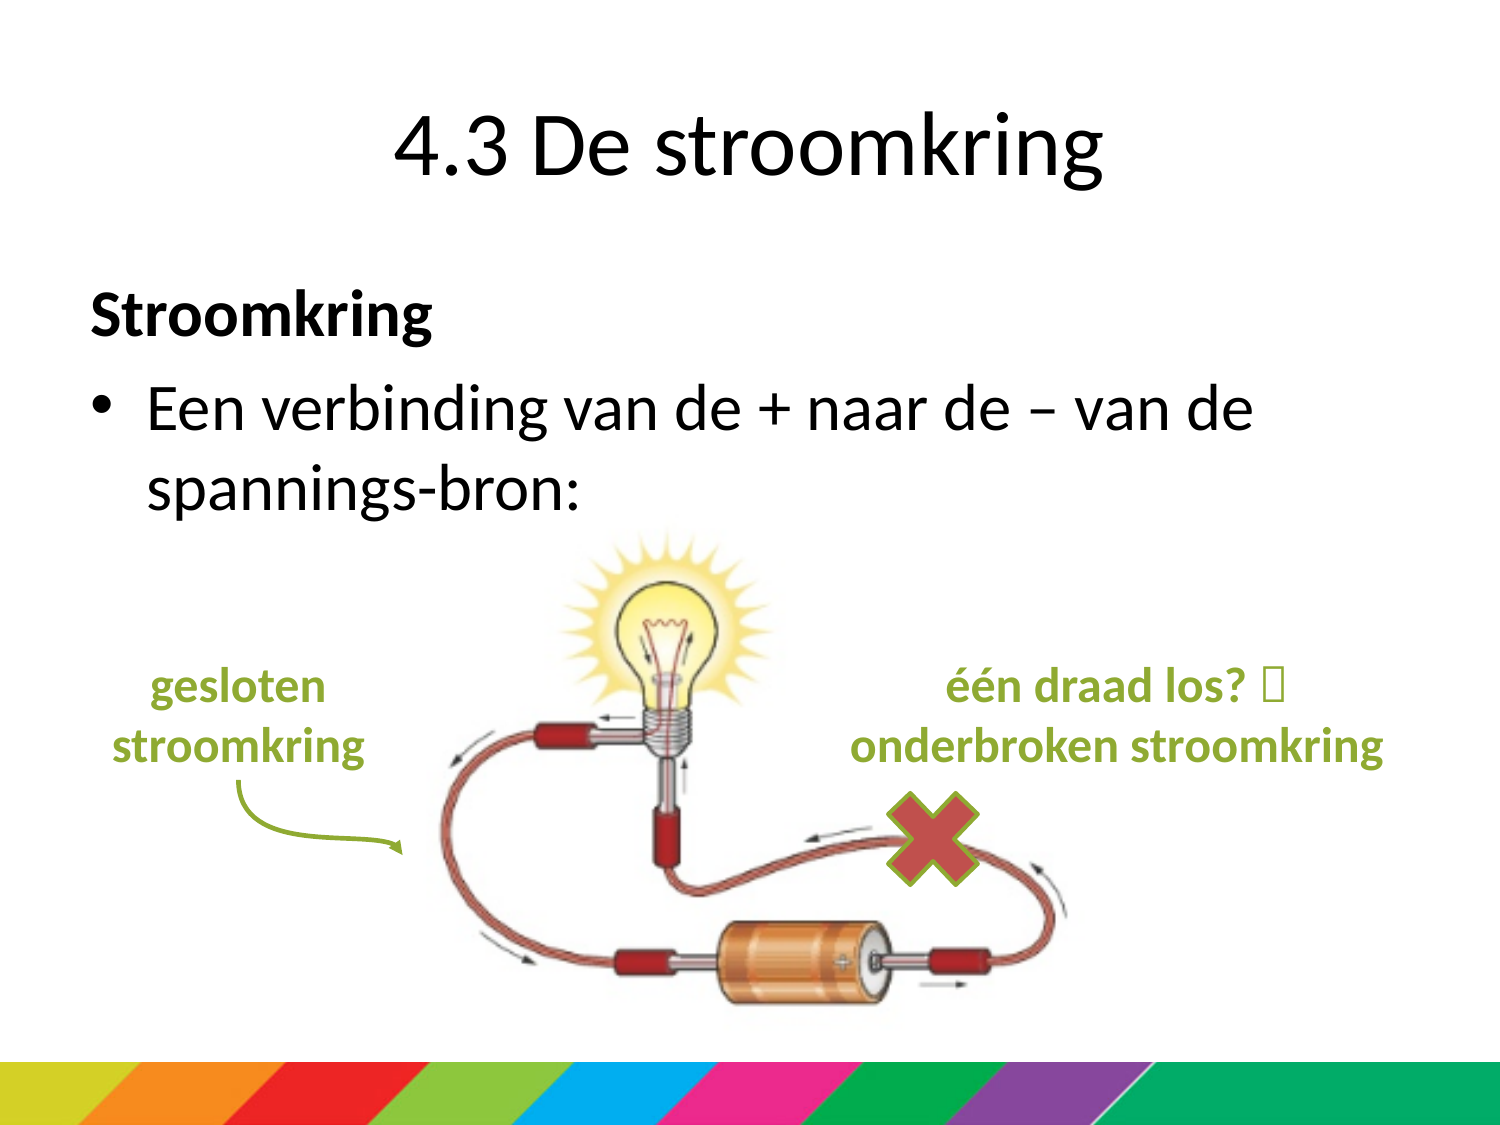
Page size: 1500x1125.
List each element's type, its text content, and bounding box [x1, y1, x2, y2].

title 4.3 De stroomkring [75, 45, 1425, 233]
list Stroomkring Een verbinding van de + naar de – van de spannings-bron: [75, 262, 1425, 1005]
picture [398, 513, 1101, 1040]
text_box gesloten stroomkring [74, 645, 393, 780]
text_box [283, 735, 358, 901]
text_box één draad los?  onderbroken stroomkring [1105, 645, 1402, 780]
picture [656, 1062, 1500, 1125]
picture [0, 1062, 574, 1125]
